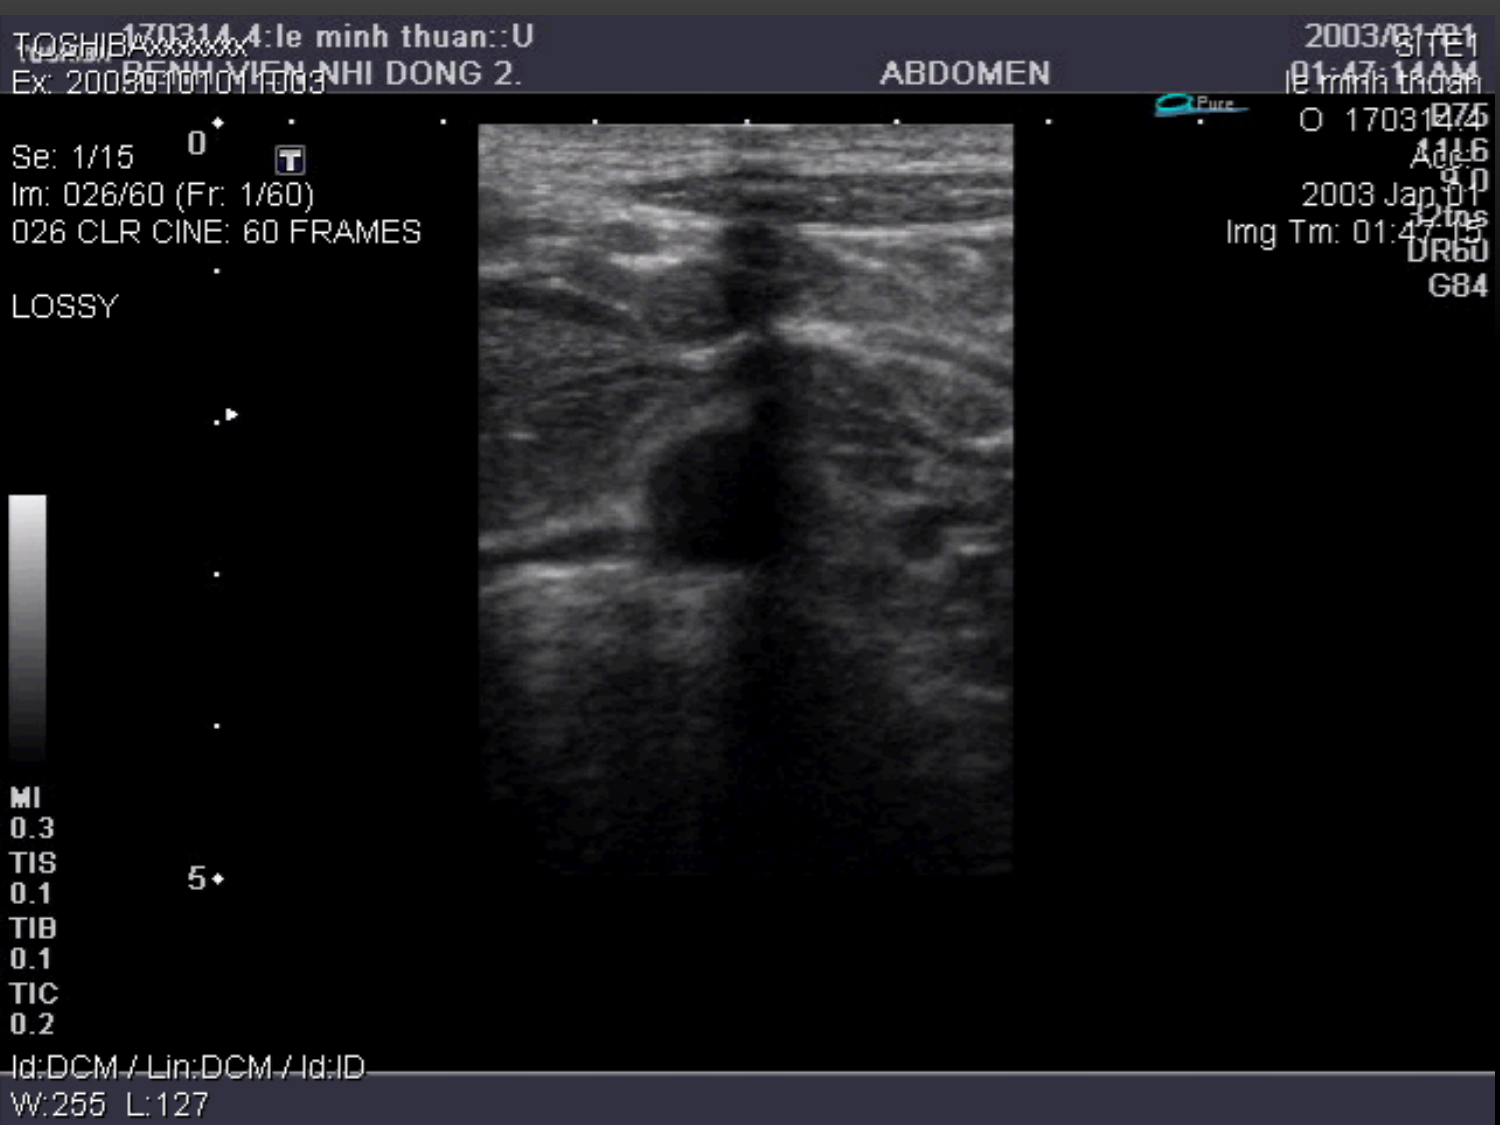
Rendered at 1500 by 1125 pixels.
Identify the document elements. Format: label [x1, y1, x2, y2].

list [0, 14, 1496, 1125]
picture [0, 0, 1500, 1125]
